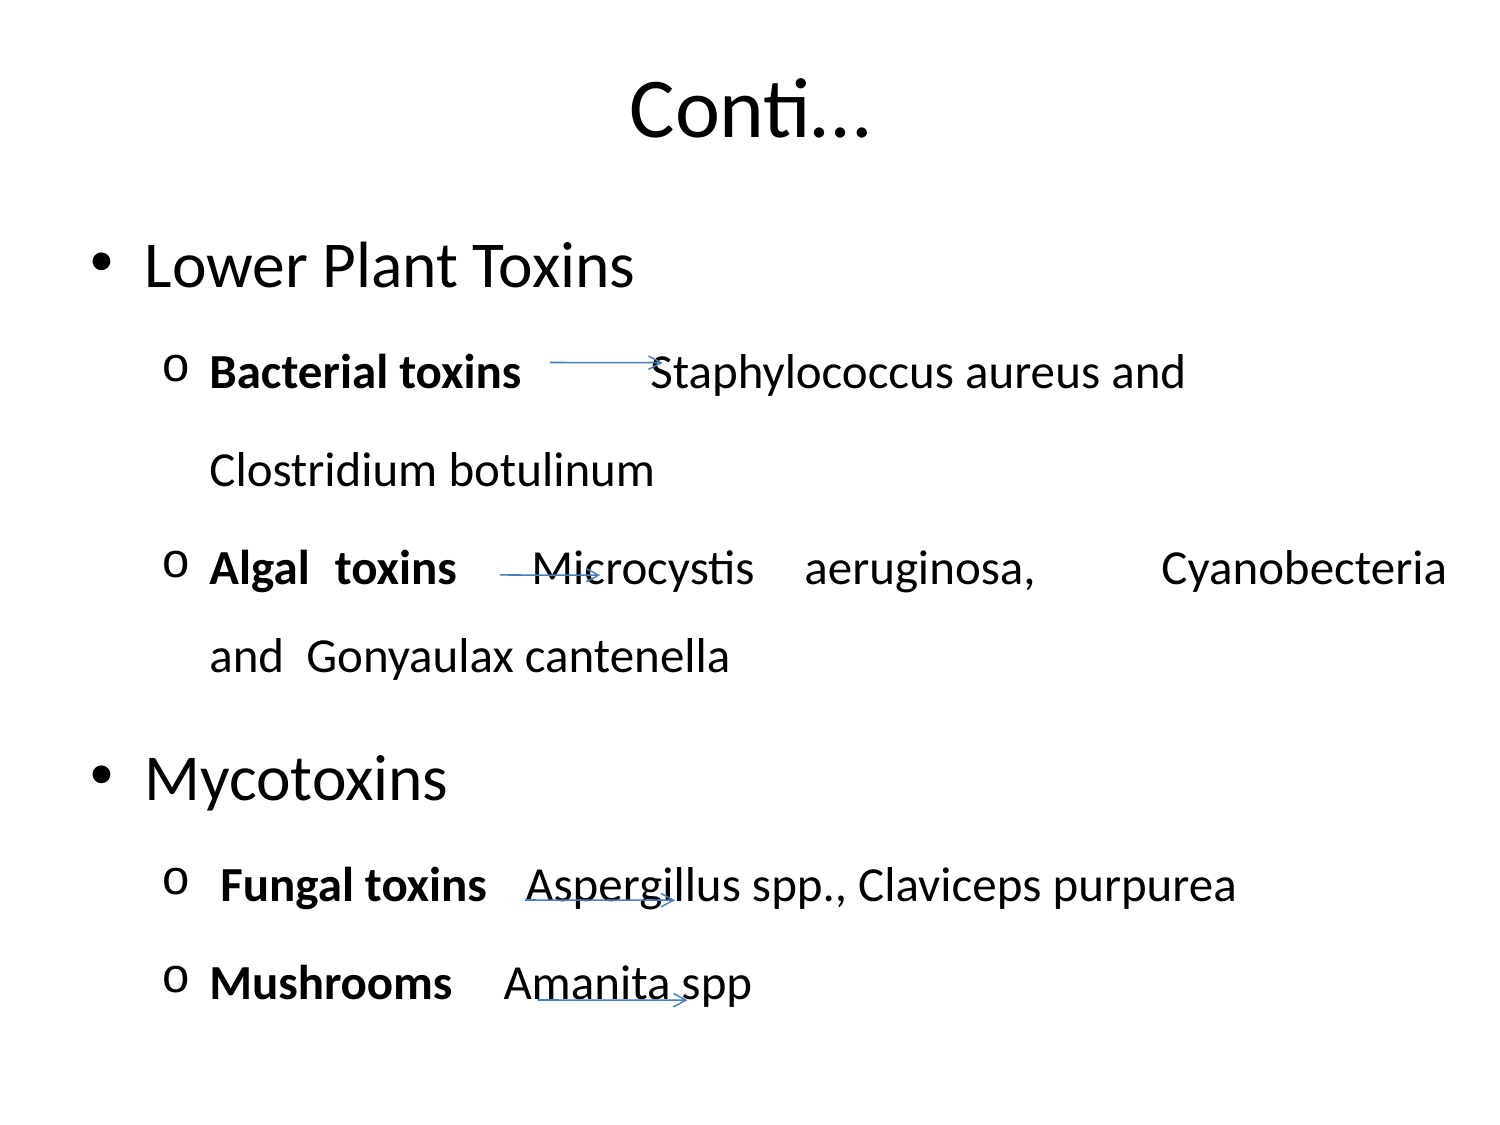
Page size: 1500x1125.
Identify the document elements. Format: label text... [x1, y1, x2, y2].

list Lower Plant Toxins Bacterial toxins Staphylococcus aureus and Clostridium botulinum Algal toxins Microcystis aeruginosa, Cyanobecteria and Gonyaulax cantenella Mycotoxins Fungal toxins Aspergillus spp., Claviceps purpurea Mushrooms Amanita spp [75, 174, 1463, 1088]
title Conti… [75, 45, 1425, 163]
